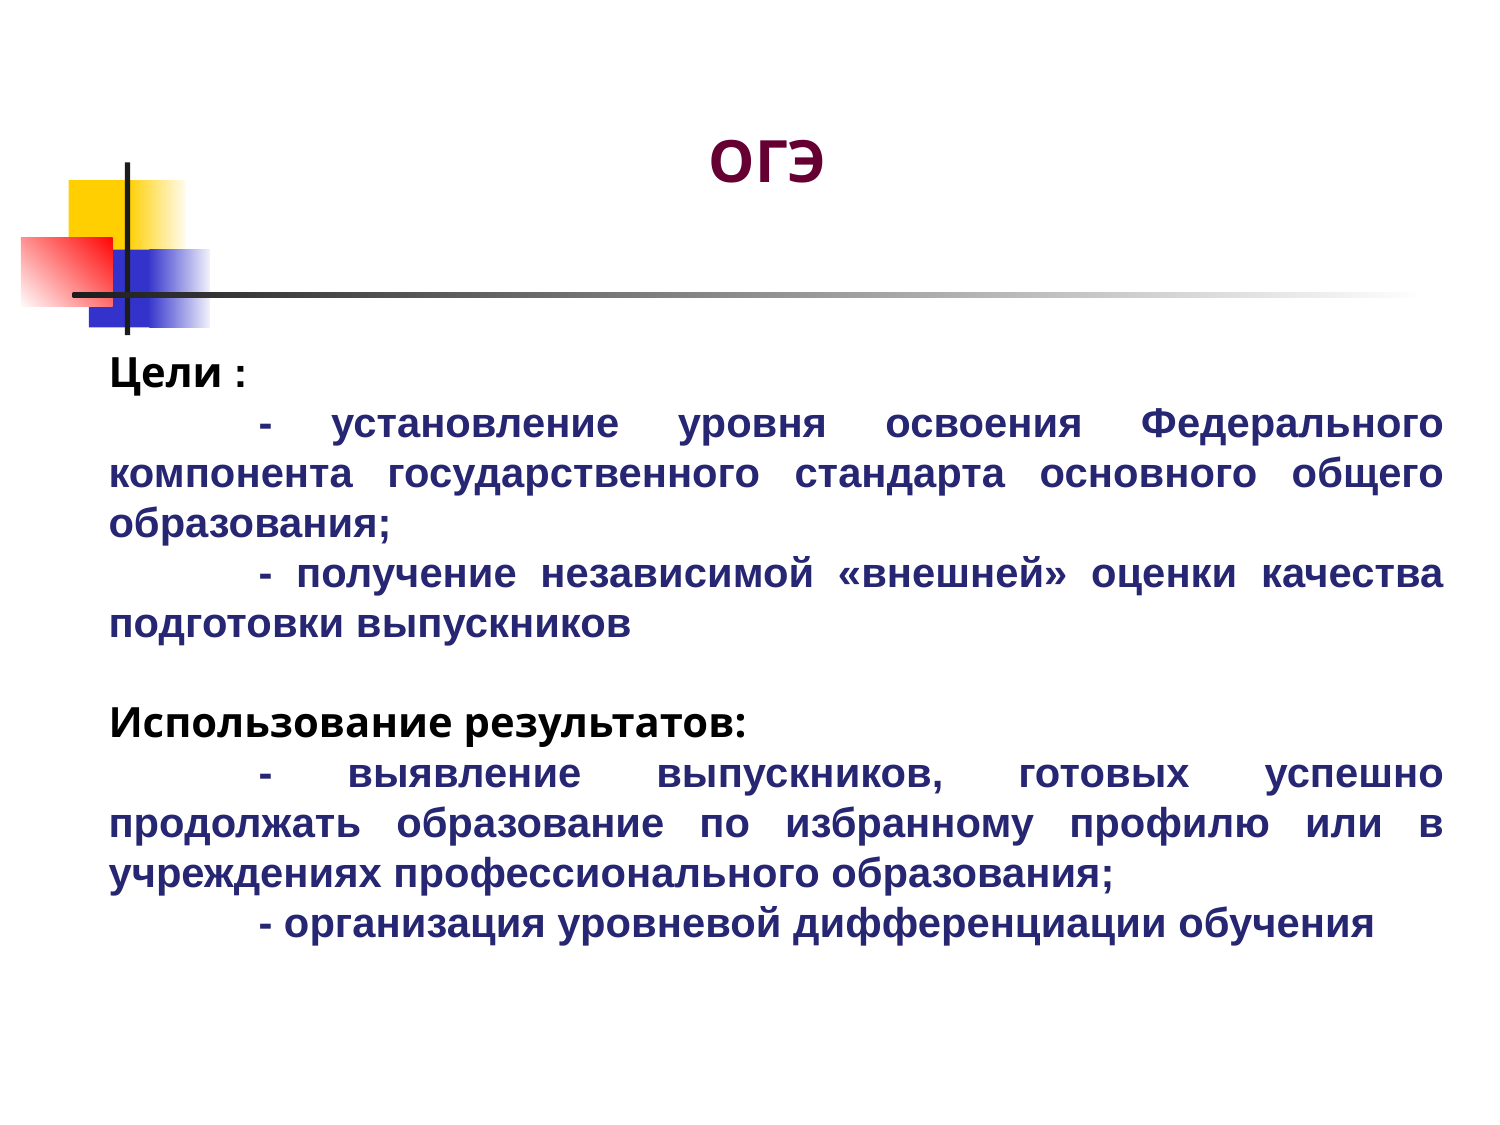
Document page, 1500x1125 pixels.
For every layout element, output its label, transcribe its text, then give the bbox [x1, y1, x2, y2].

text_box Цели : - установление уровня освоения Федерального компонента государственного стандарта основного общего образования; - получение независимой «внешней» оценки качества подготовки выпускников Использование результатов: - выявление выпускников, готовых успешно продолжать образование по избранному профилю или в учреждениях профессионального образования; - организация уровневой дифференциации обучения [93, 338, 1459, 1003]
text_box ОГЭ [210, 117, 1325, 202]
